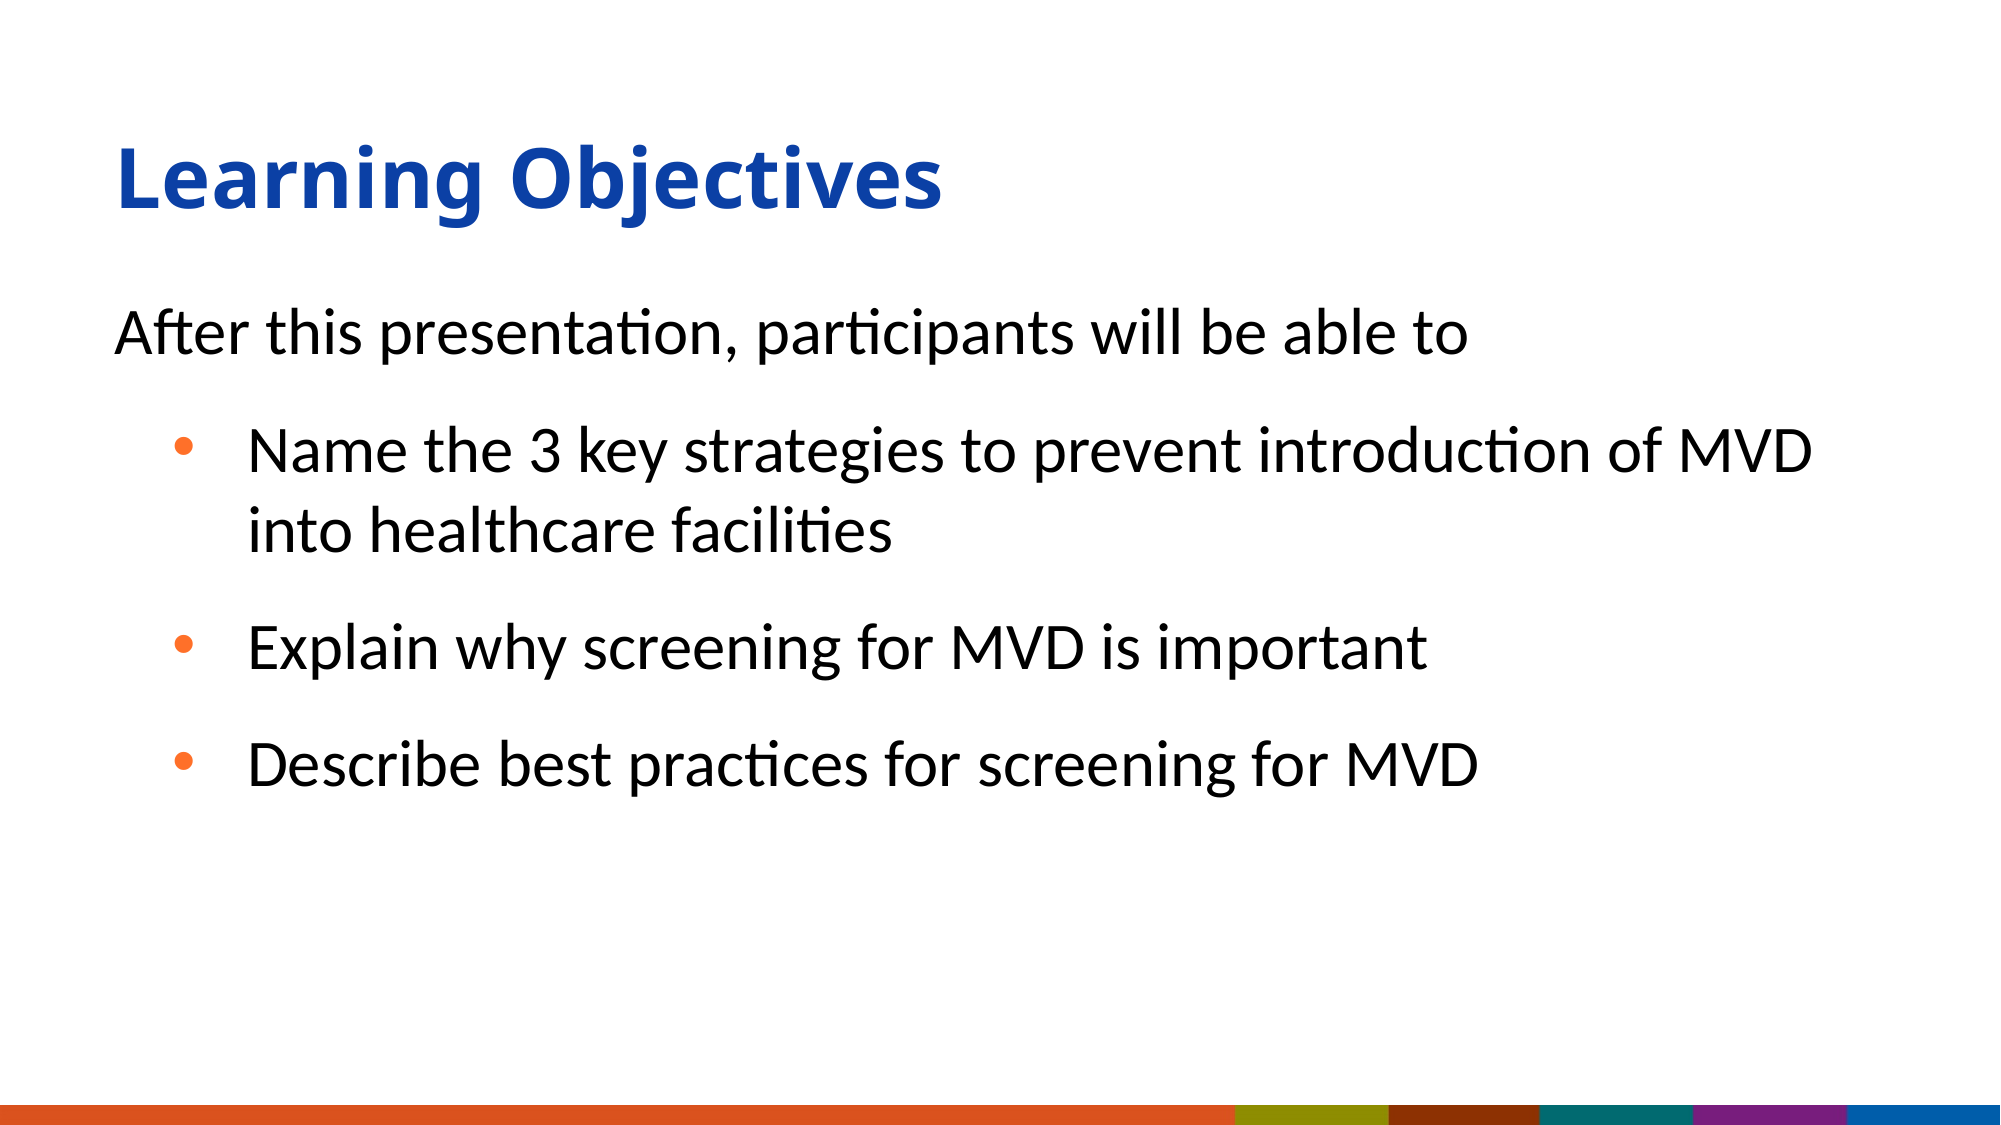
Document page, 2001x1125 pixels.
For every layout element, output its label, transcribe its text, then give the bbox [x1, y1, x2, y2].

picture [0, 1105, 2000, 1125]
list After this presentation, participants will be able to Name the 3 key strategies to prevent introduction of MVD into healthcare facilities Explain why screening for MVD is important Describe best practices for screening for MVD [99, 299, 1900, 985]
title Learning Objectives [99, 45, 1900, 233]
